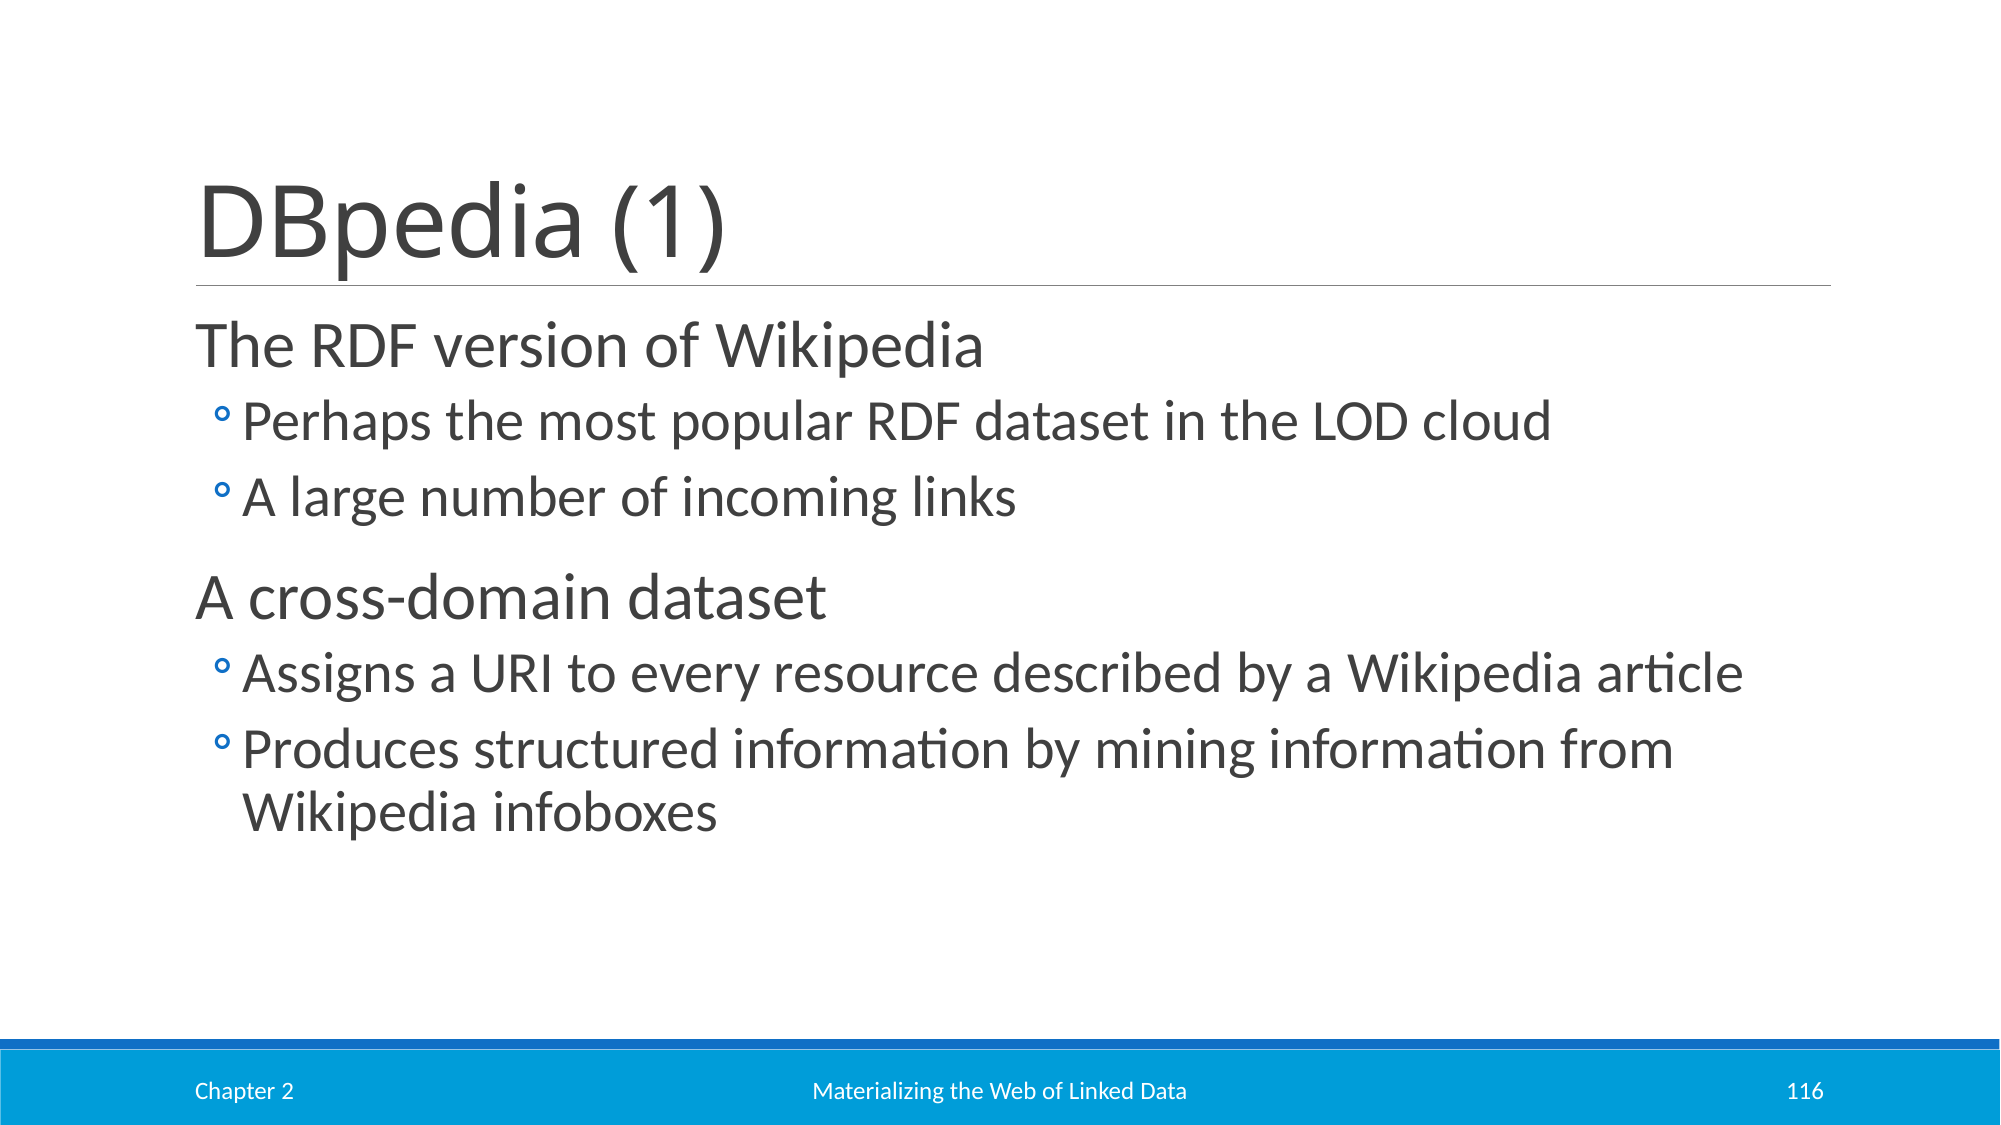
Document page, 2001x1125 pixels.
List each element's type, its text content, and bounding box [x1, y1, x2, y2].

list The RDF version of Wikipedia Perhaps the most popular RDF dataset in the LOD cloud A large number of incoming links A cross-domain dataset Assigns a URI to every resource described by a Wikipedia article Produces structured information by mining information from Wikipedia infoboxes [180, 302, 1830, 963]
slide_number Chapter 2 [180, 1059, 586, 1120]
slide_number 116 [1624, 1059, 1840, 1120]
title DBpedia (1) [180, 47, 1830, 285]
footer Materializing the Web of Linked Data [604, 1059, 1396, 1120]
